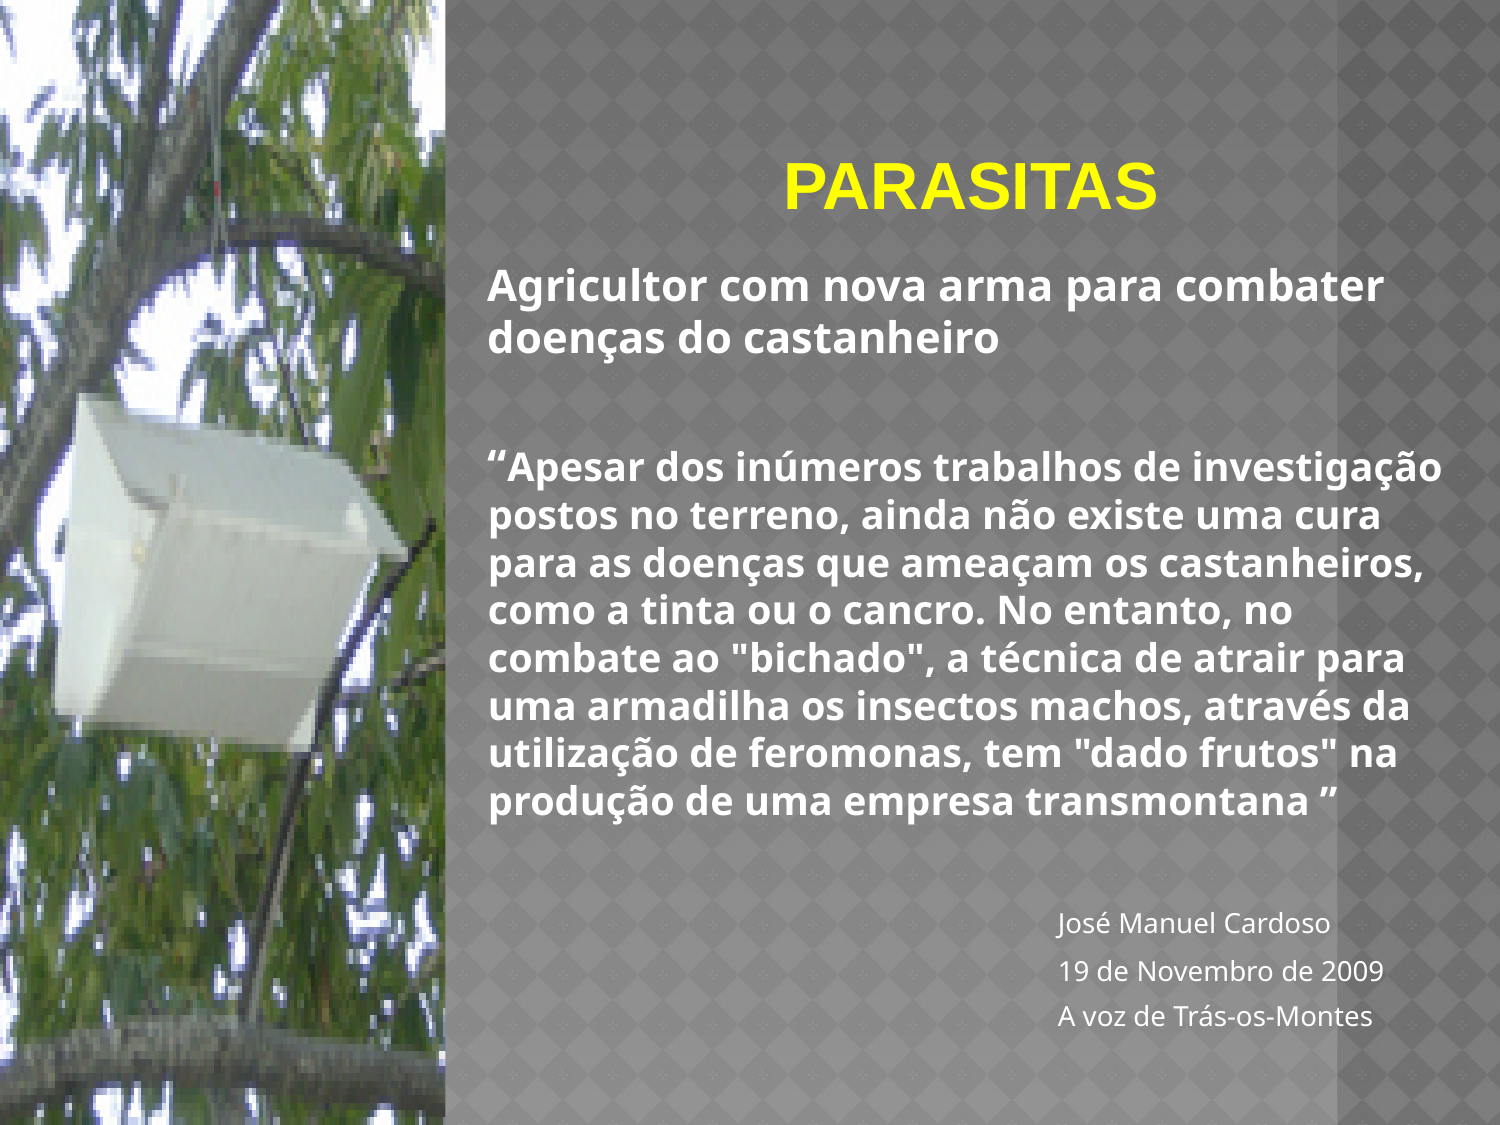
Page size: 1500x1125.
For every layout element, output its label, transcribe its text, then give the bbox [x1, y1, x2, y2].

title Parasitas [552, 87, 1390, 223]
subtitle Agricultor com nova arma para combater doenças do castanheiro “Apesar dos inúmeros trabalhos de investigação postos no terreno, ainda não existe uma cura para as doenças que ameaçam os castanheiros, como a tinta ou o cancro. No entanto, no combate ao "bichado", a técnica de atrair para uma armadilha os insectos machos, através da utilização de feromonas, tem "dado frutos" na produção de uma empresa transmontana ” José Manuel Cardoso 19 de Novembro de 2009 A voz de Trás-os-Montes [480, 257, 1454, 1055]
picture [0, 0, 446, 1125]
